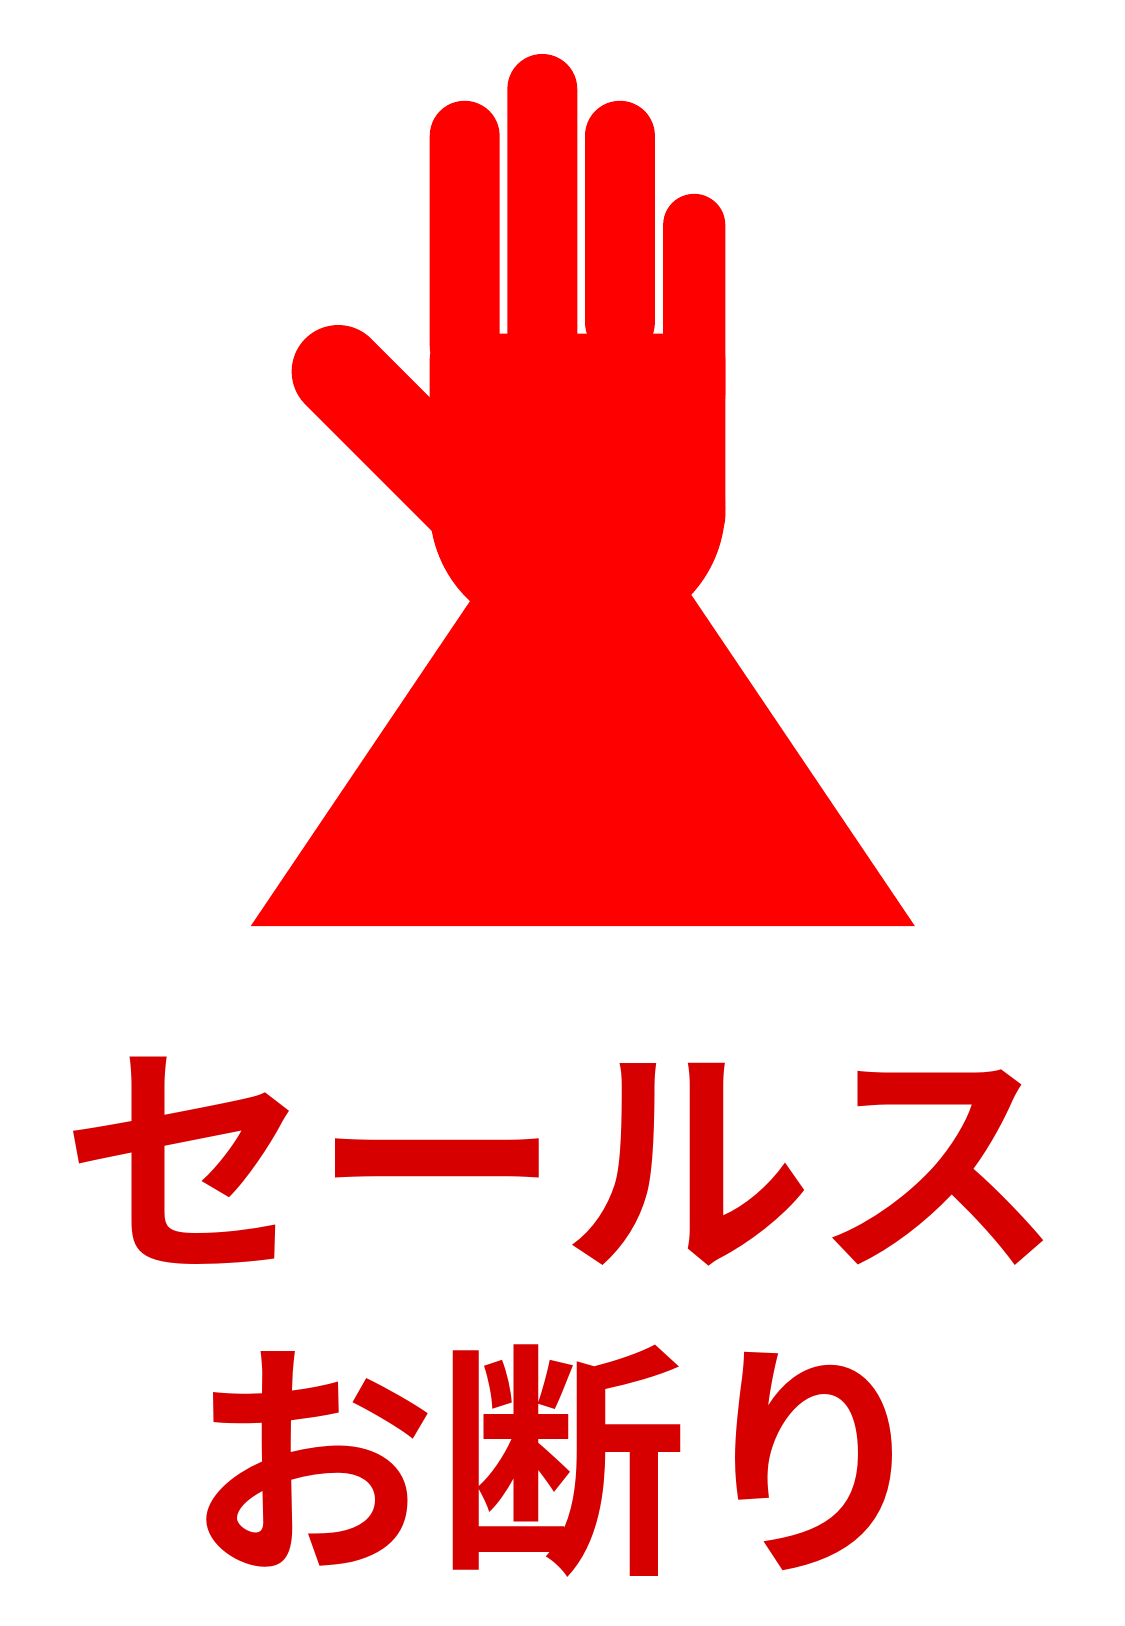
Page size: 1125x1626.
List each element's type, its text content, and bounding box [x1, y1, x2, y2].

text_box セールス お断り [1, 996, 1125, 1612]
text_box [250, 53, 916, 927]
